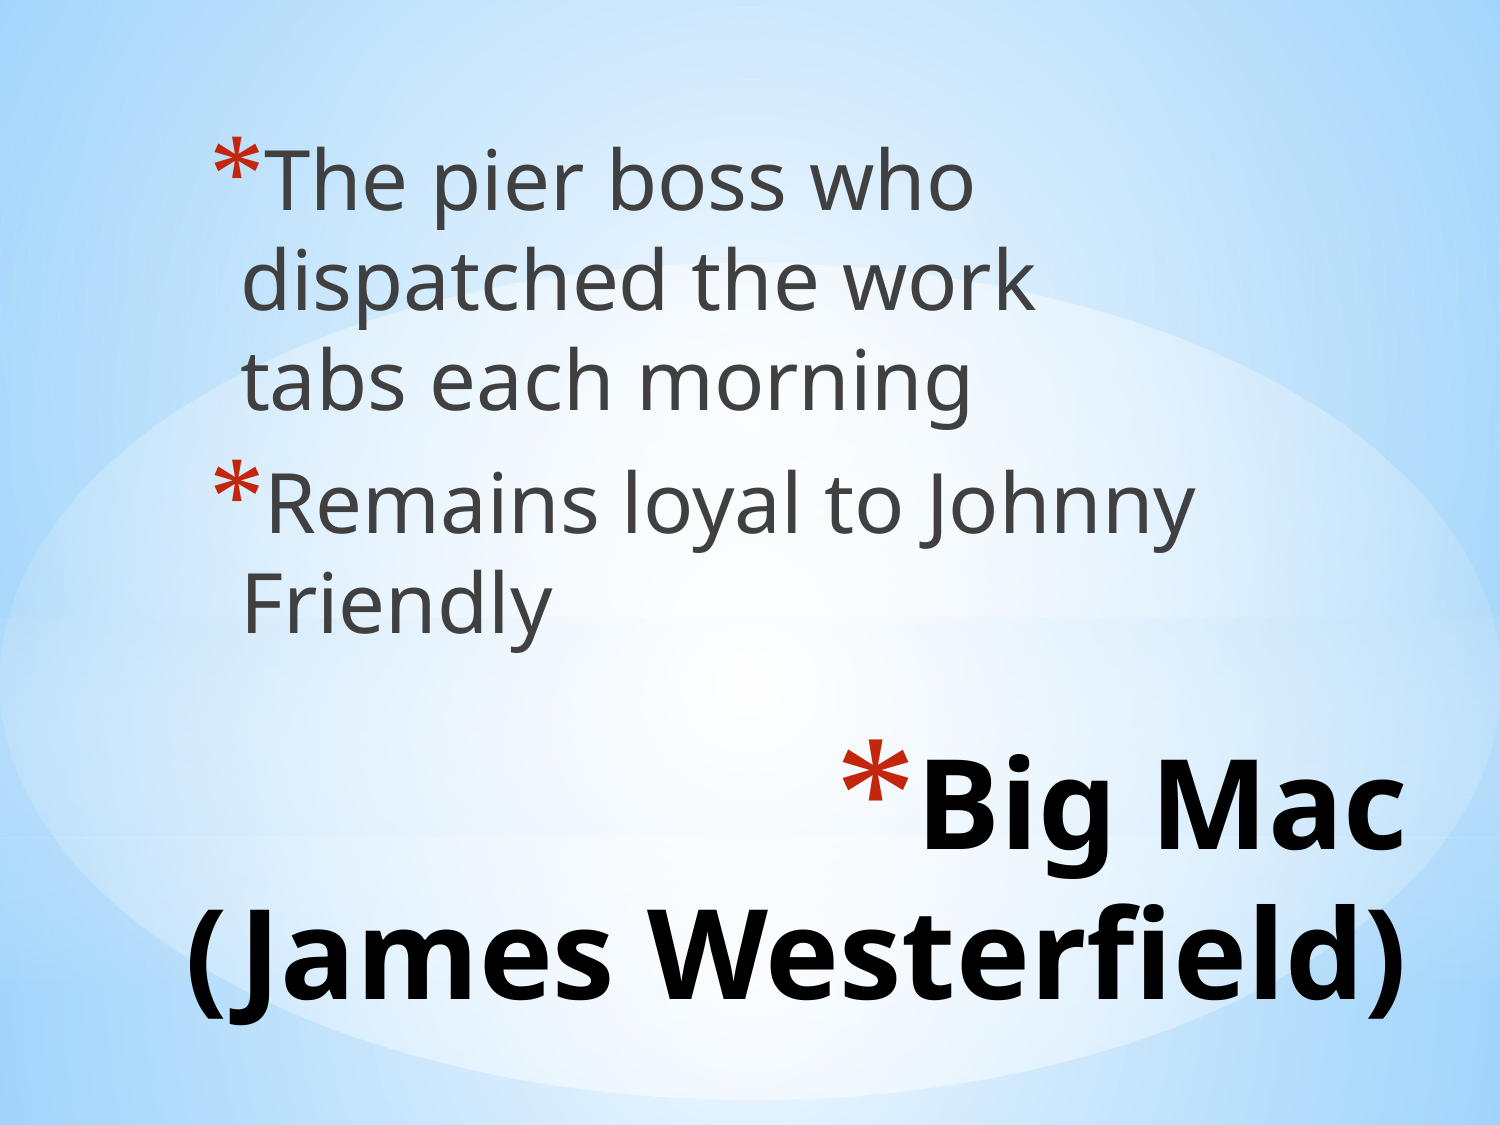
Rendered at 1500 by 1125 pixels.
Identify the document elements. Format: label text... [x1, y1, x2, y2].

list The pier boss who dispatched the work tabs each morning Remains loyal to Johnny Friendly [187, 120, 1238, 690]
title Big Mac (James Westerfield) [76, 717, 1424, 905]
